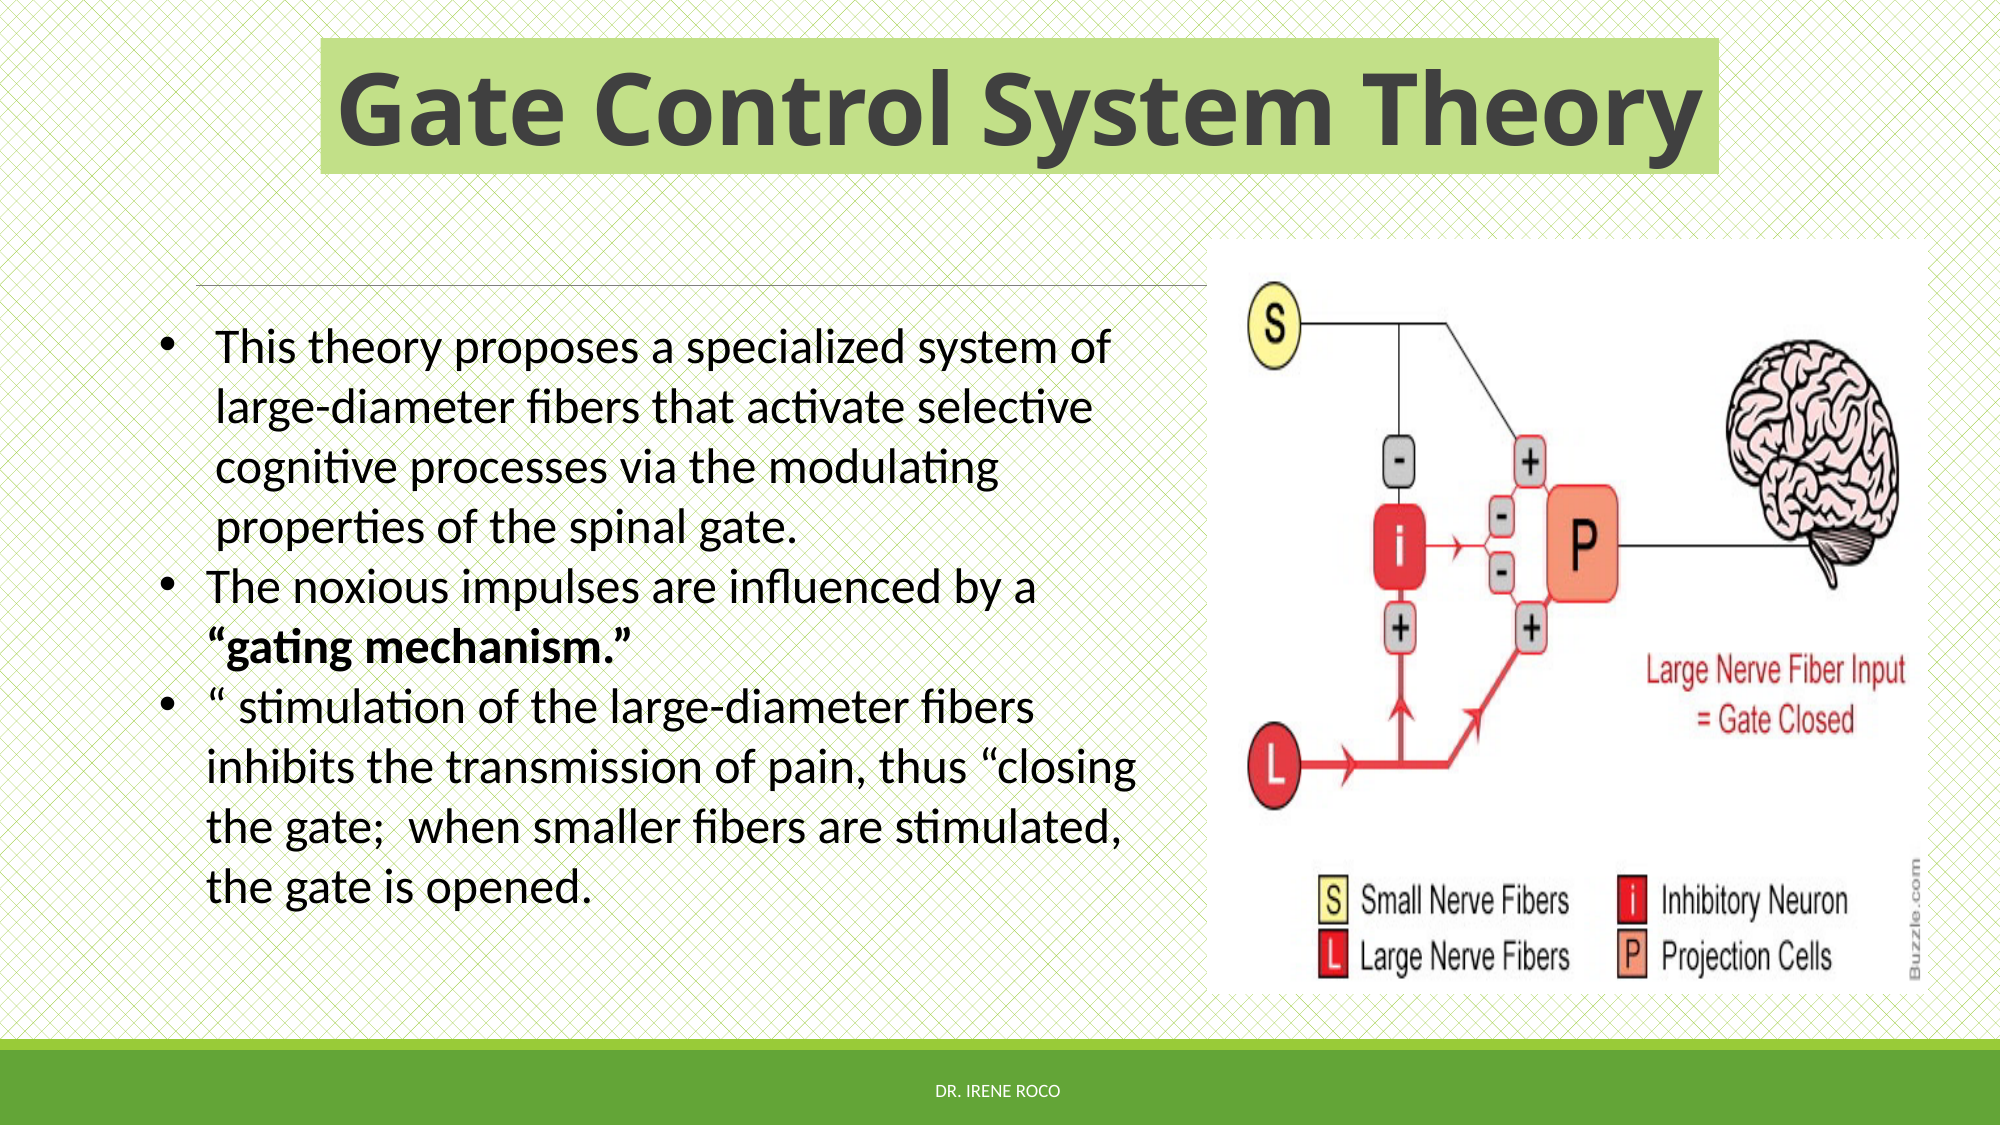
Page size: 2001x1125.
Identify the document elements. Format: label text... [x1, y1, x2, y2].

picture [1206, 239, 1928, 994]
footer Dr. Irene Roco [604, 1059, 1396, 1120]
text_box This theory proposes a specialized system of large-diameter ﬁbers that activate selective cognitive processes via the modulating properties of the spinal gate. The noxious impulses are inﬂuenced by a “gating mechanism.” “ stimulation of the large-diameter ﬁbers inhibits the transmission of pain, thus “closing the gate; when smaller ﬁbers are stimulated, the gate is opened. [144, 305, 1183, 921]
title Gate Control System Theory [320, 38, 1719, 174]
